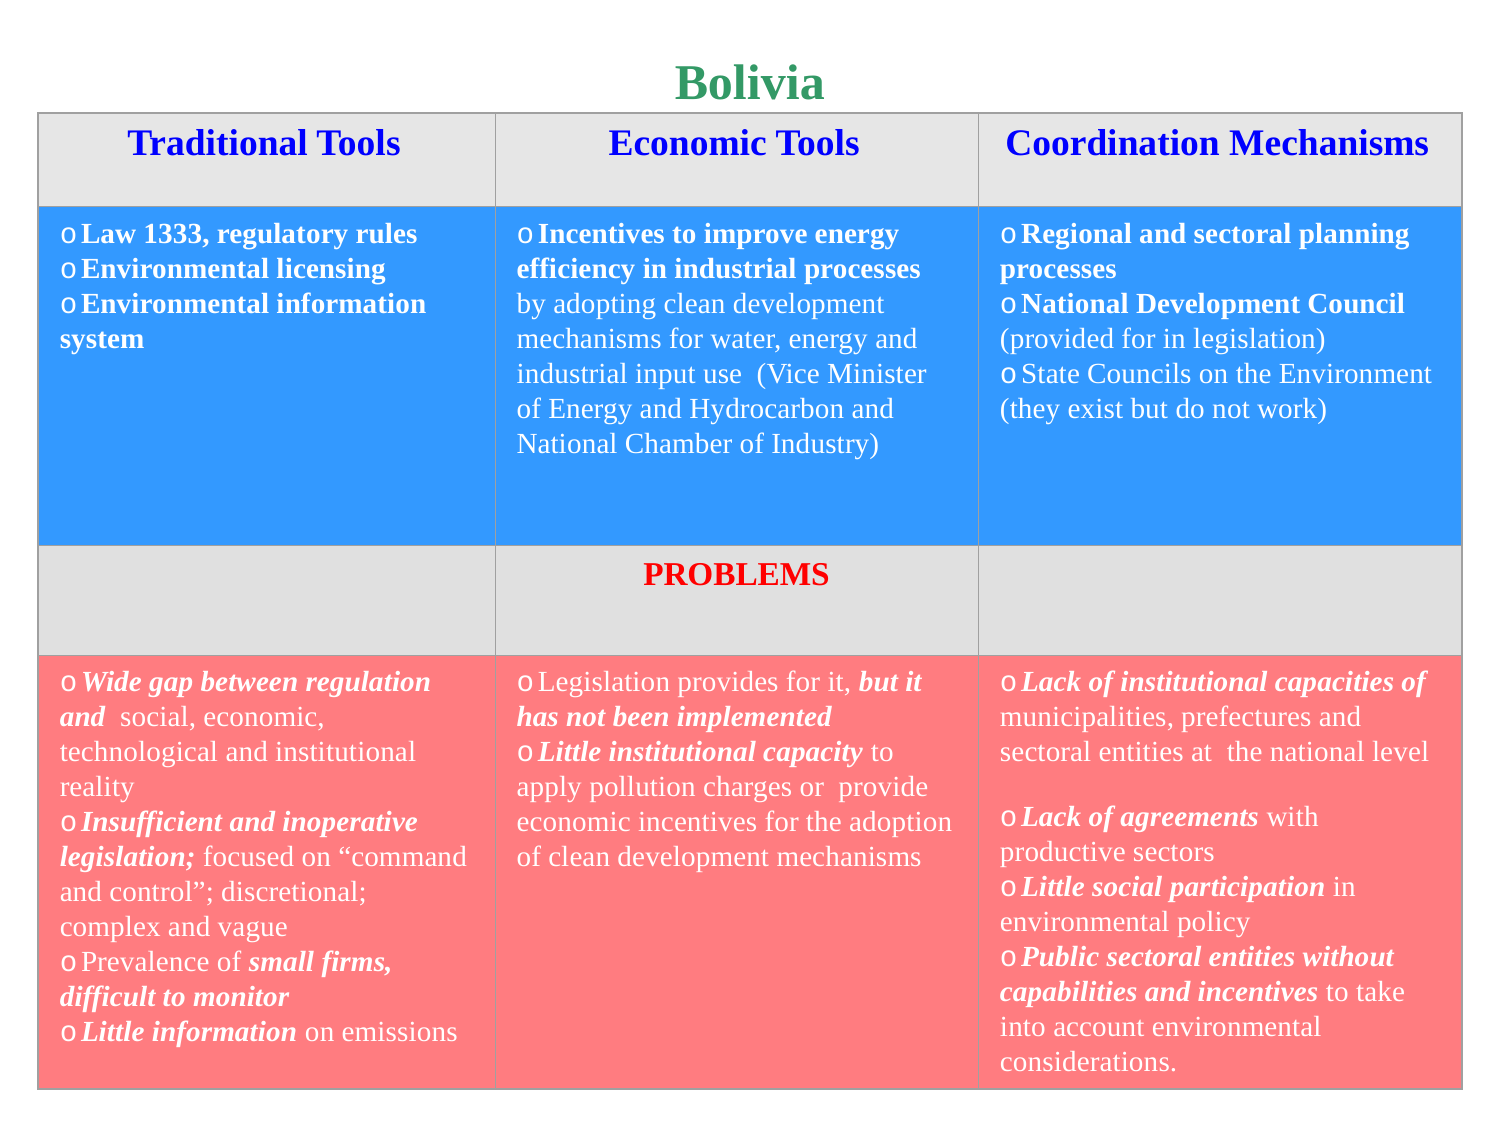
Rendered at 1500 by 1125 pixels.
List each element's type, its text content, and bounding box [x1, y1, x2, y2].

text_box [37, 112, 1463, 1090]
text_box Bolivia [0, 49, 1500, 170]
